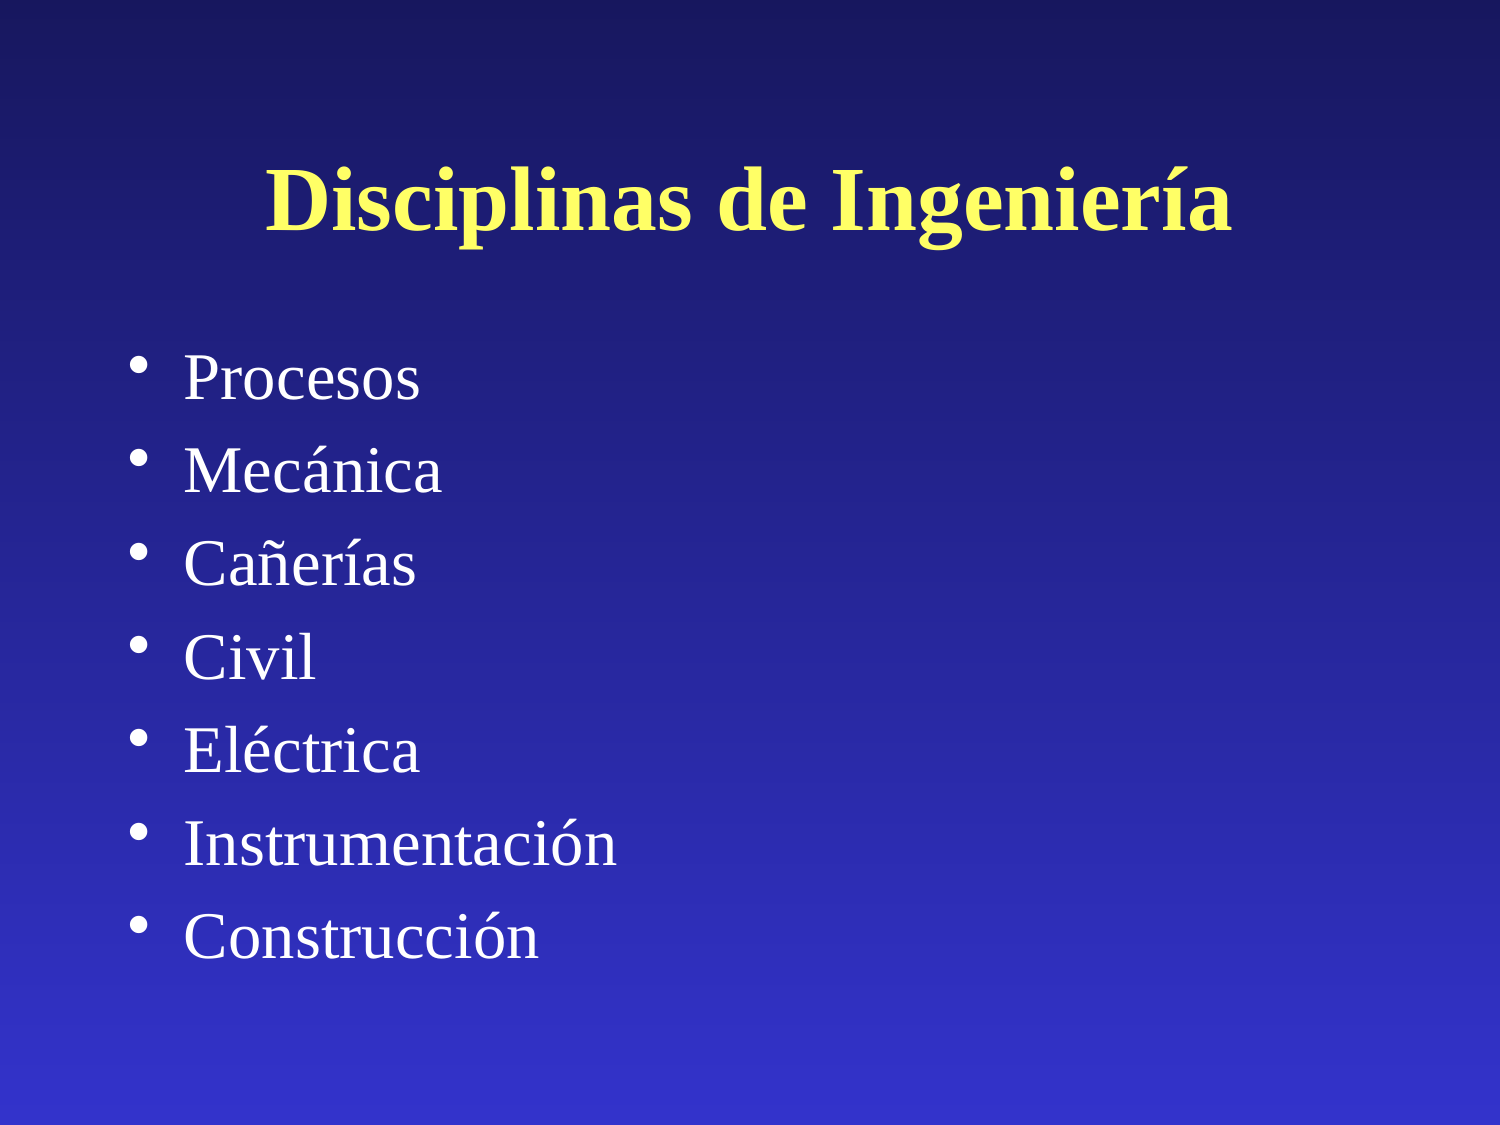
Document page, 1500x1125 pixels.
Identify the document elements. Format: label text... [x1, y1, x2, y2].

title Disciplinas de Ingeniería [112, 99, 1388, 288]
list Procesos Mecánica Cañerías Civil Eléctrica Instrumentación Construcción [112, 324, 1388, 1001]
